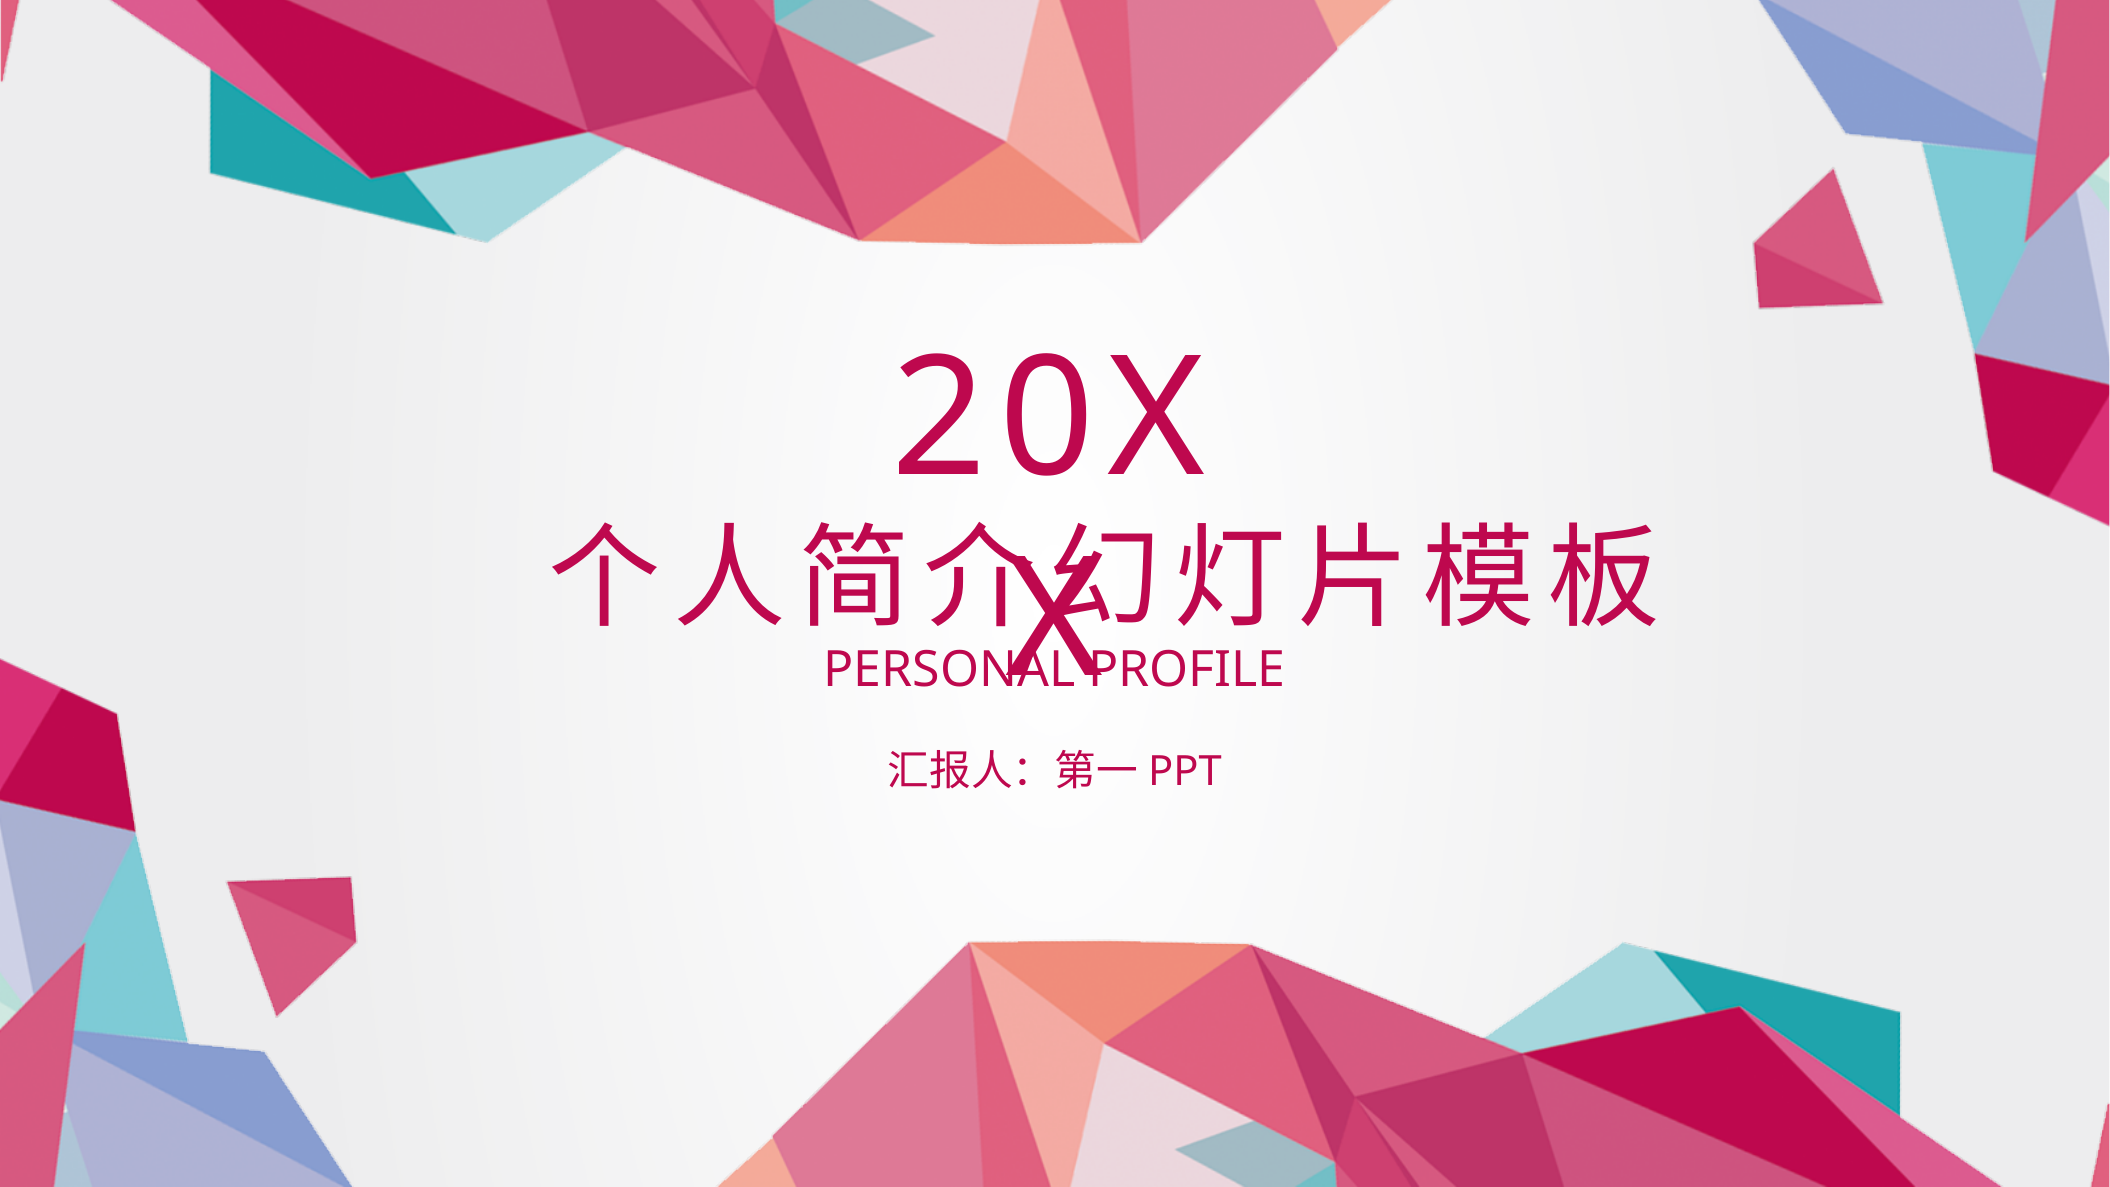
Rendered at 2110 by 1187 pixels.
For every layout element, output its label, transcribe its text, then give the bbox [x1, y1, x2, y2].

text_box 20XX [825, 544, 1284, 640]
picture [0, 0, 2110, 1187]
text_box 个人简介幻灯片模板 [470, 544, 825, 640]
text_box 个人简介幻灯片模板 [1284, 544, 1740, 640]
